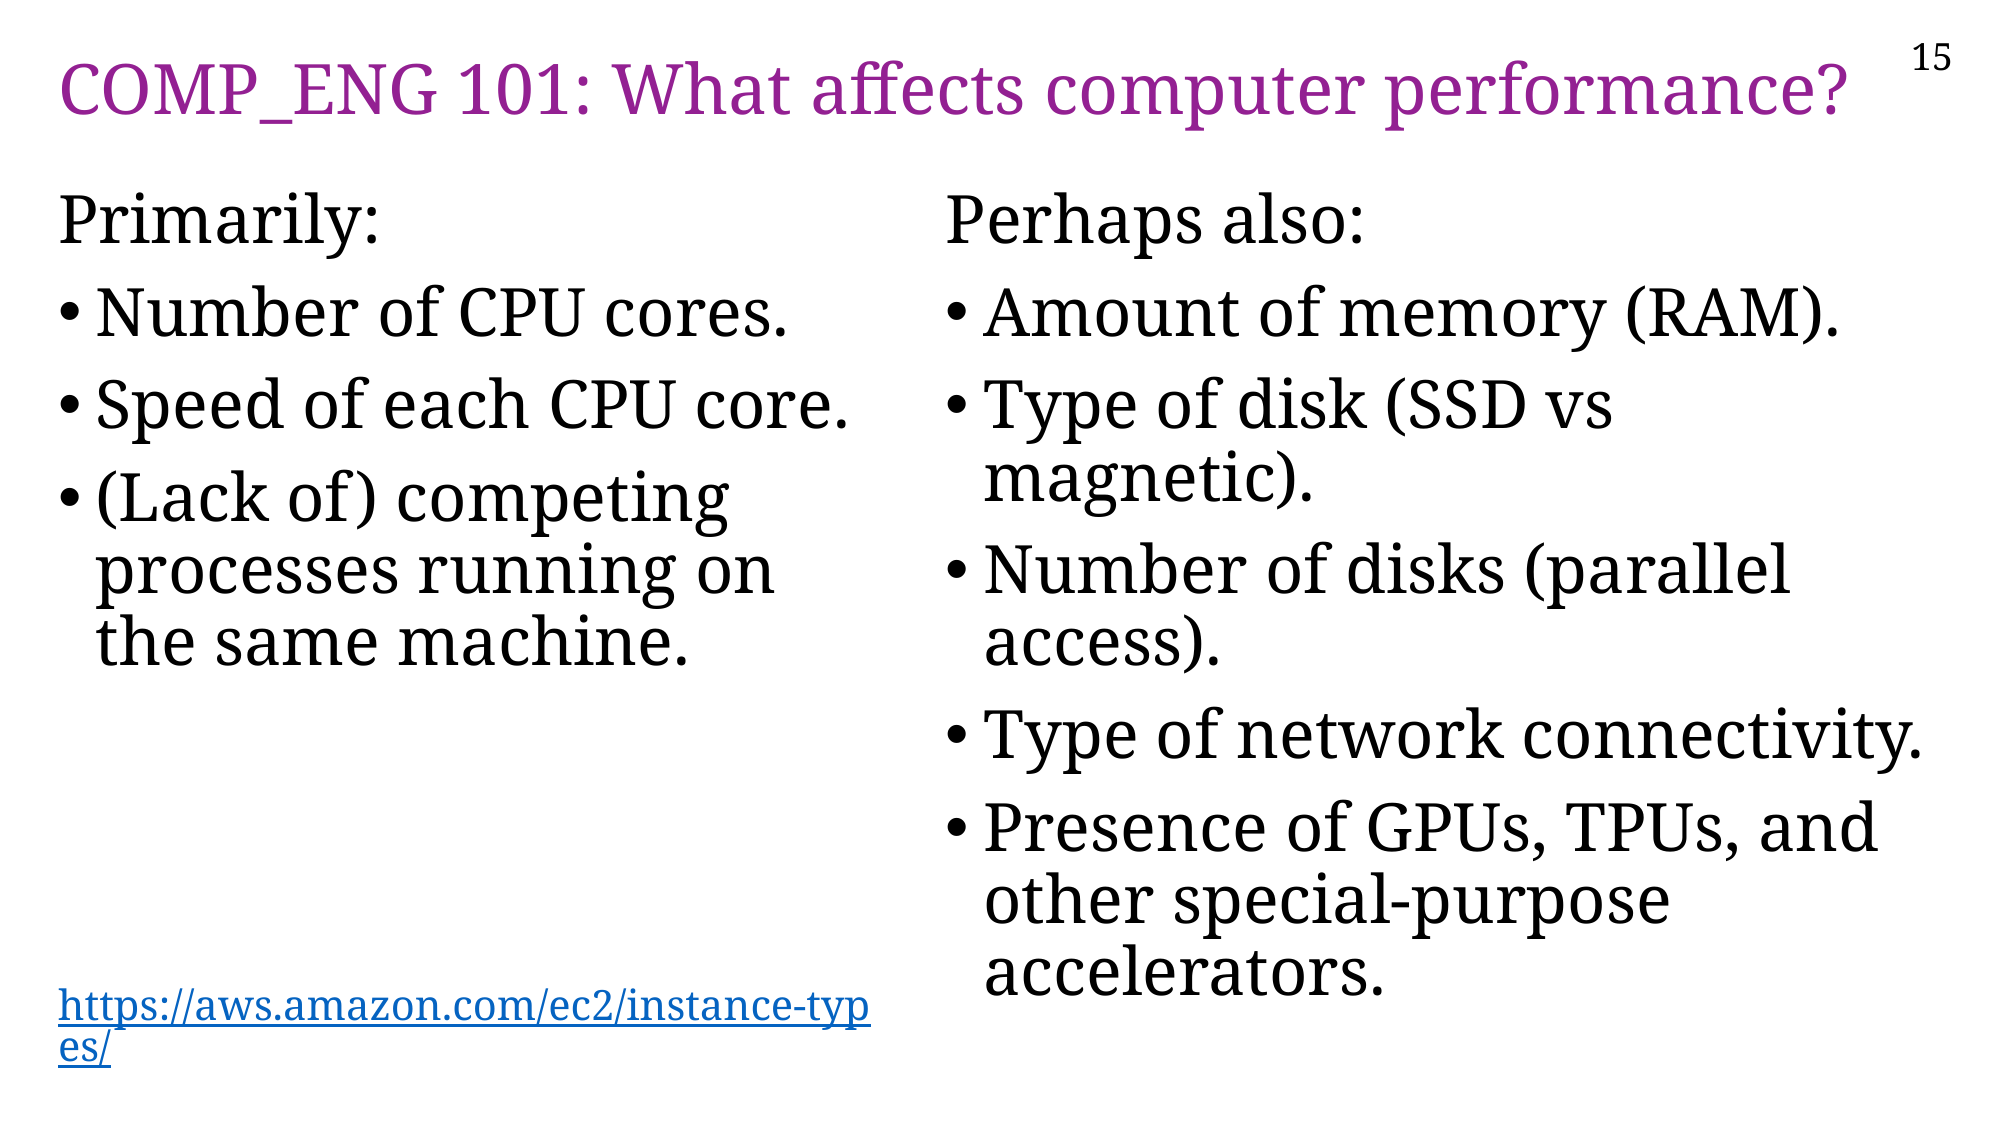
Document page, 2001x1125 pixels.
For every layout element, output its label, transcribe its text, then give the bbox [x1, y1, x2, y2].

list Perhaps also: Amount of memory (RAM). Type of disk (SSD vs magnetic). Number of disks (parallel access). Type of network connectivity. Presence of GPUs, TPUs, and other special-purpose accelerators. [930, 177, 1953, 1101]
list Primarily: Number of CPU cores. Speed of each CPU core. (Lack of) competing processes running on the same machine. https://aws.amazon.com/ec2/instance-types/ [43, 177, 895, 1101]
title COMP_ENG 101: What affects computer performance? [43, 25, 1953, 158]
